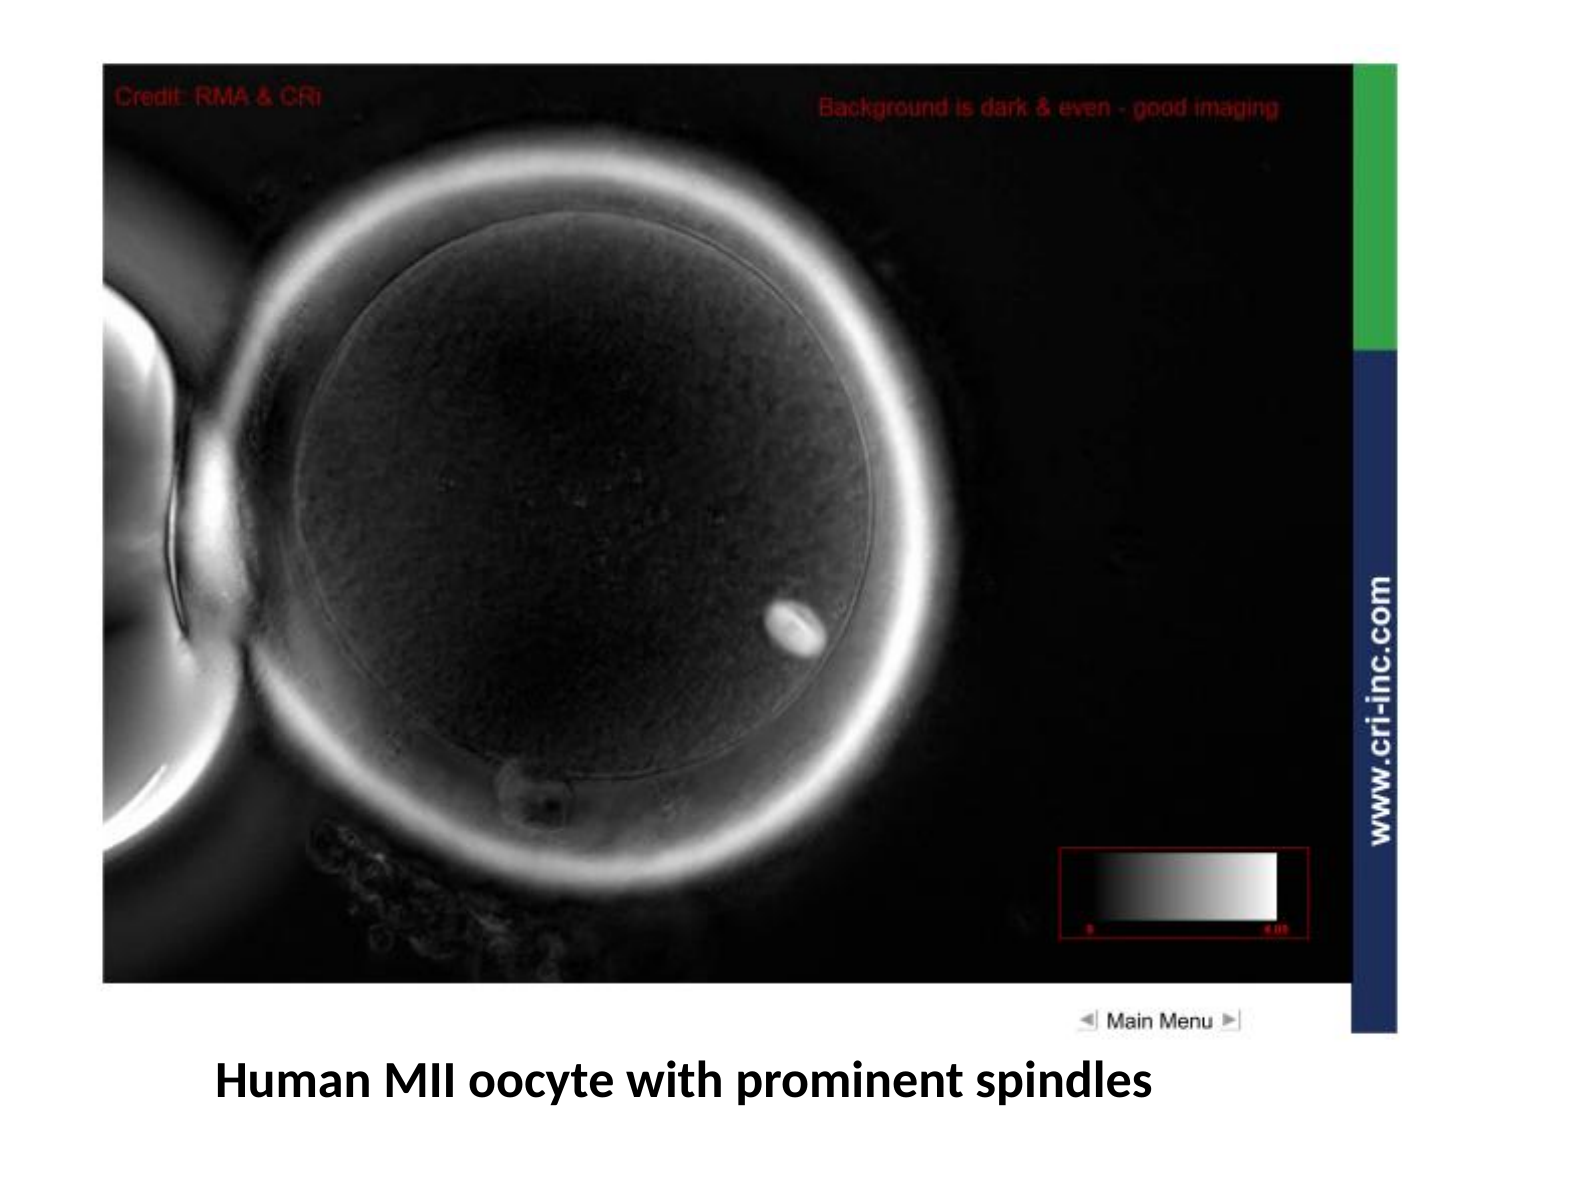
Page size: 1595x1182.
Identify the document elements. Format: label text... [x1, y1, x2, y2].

text_box Human MII oocyte with prominent spindles [199, 1062, 1170, 1116]
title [81, 44, 1412, 1054]
